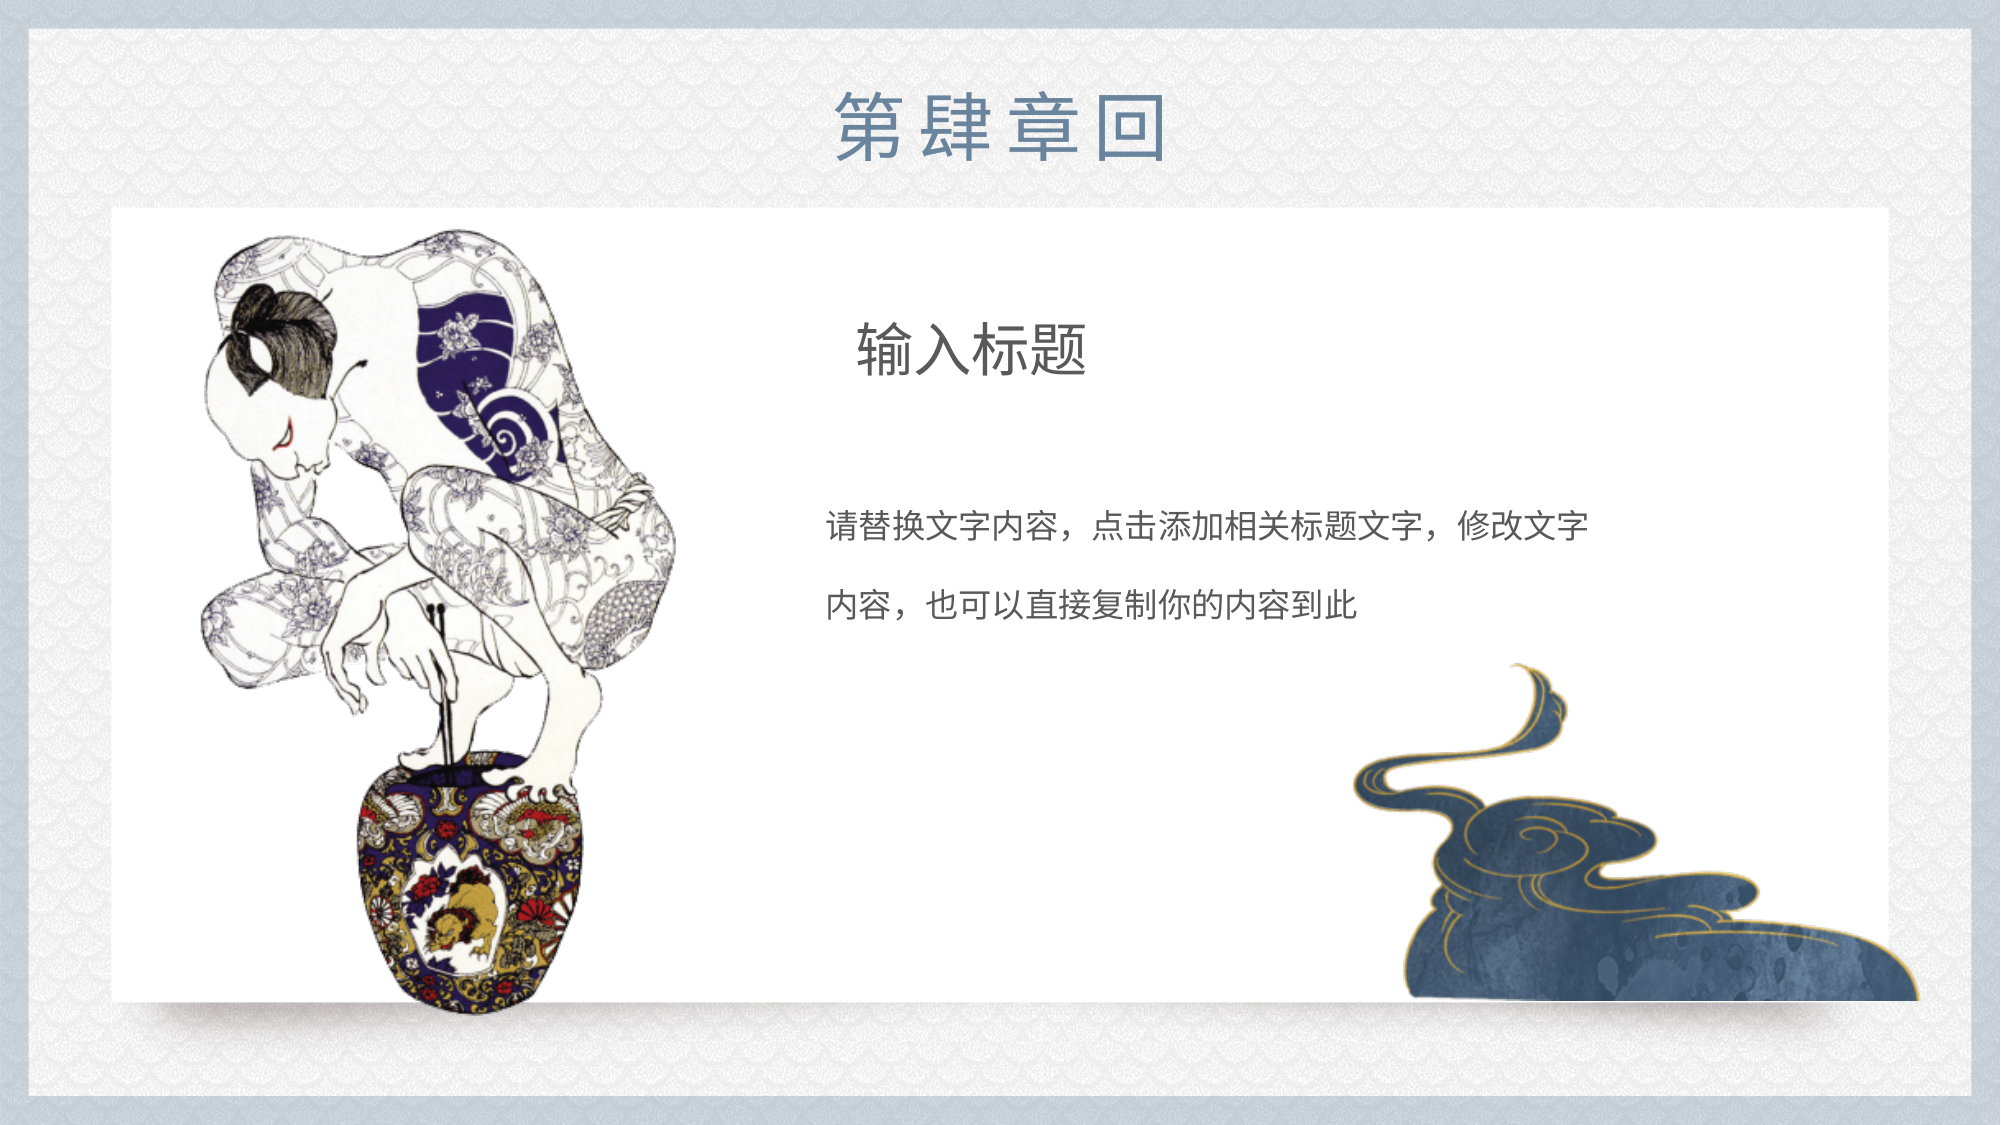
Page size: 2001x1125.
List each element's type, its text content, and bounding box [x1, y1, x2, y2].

text_box 请替换文字内容，点击添加相关标题文字，修改文字内容，也可以直接复制你的内容到此 [825, 464, 1620, 661]
text_box ` [0, 0, 2000, 1125]
text_box 第肆章回 [816, 72, 1184, 178]
picture [30, 30, 1970, 1095]
text_box 输入标题 [840, 305, 1225, 391]
text_box [768, 207, 1889, 1000]
